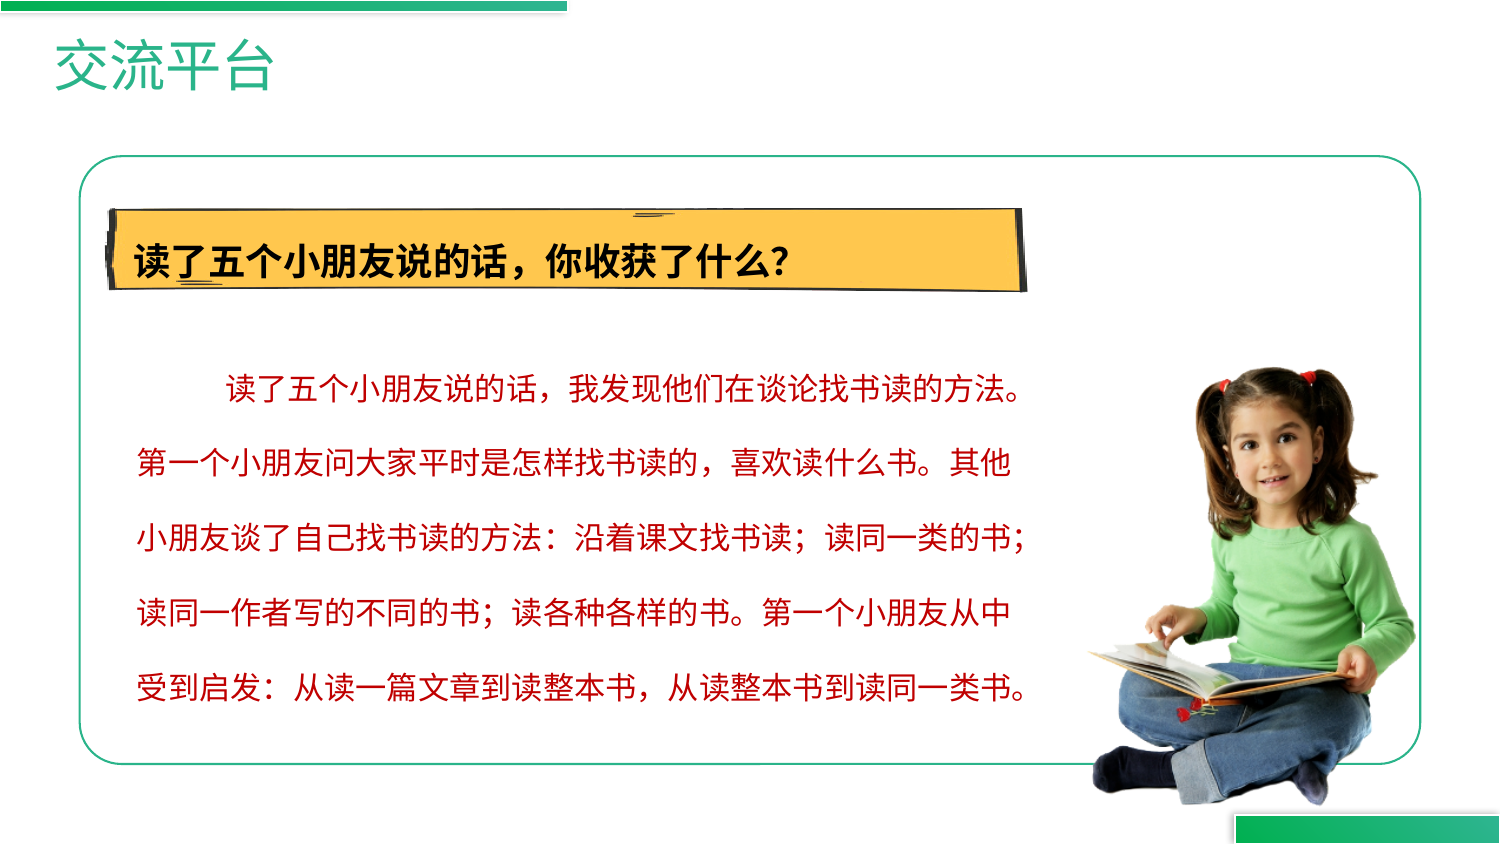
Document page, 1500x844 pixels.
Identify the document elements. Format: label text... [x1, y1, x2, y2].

text_box 读了五个小朋友说的话，我发现他们在谈论找书读的方法。第一个小朋友问大家平时是怎样找书读的，喜欢读什么书。其他小朋友谈了自己找书读的方法：沿着课文找书读；读同一类的书；读同一作者写的不同的书；读各种各样的书。第一个小朋友从中受到启发：从读一篇文章到读整本书，从读整本书到读同一类书。 [125, 325, 1054, 712]
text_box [85, 207, 1032, 295]
list 交流平台 [41, 32, 382, 94]
picture [1086, 366, 1416, 807]
